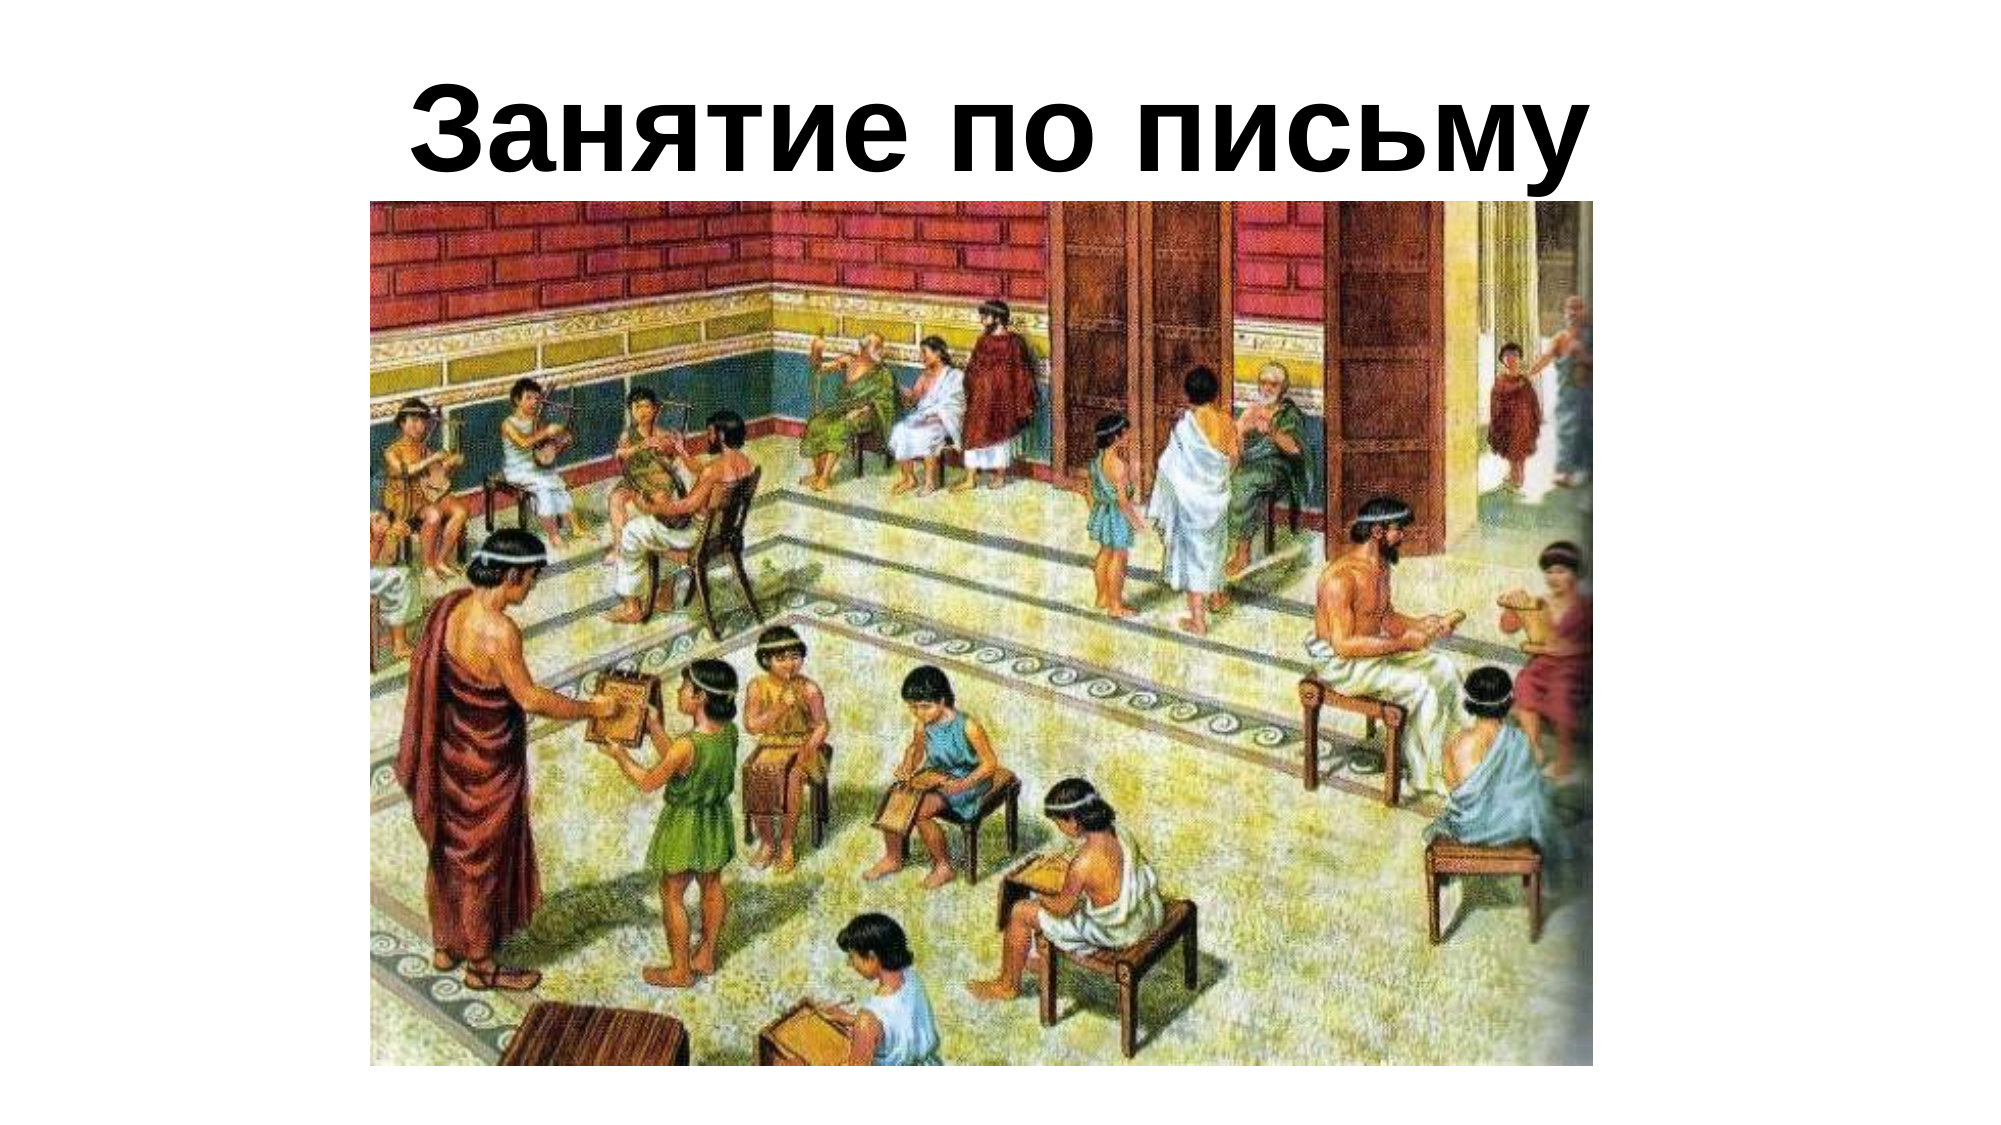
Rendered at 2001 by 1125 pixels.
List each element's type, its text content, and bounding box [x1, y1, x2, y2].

title Занятие по письму [66, 59, 1934, 202]
picture [370, 201, 1593, 1066]
